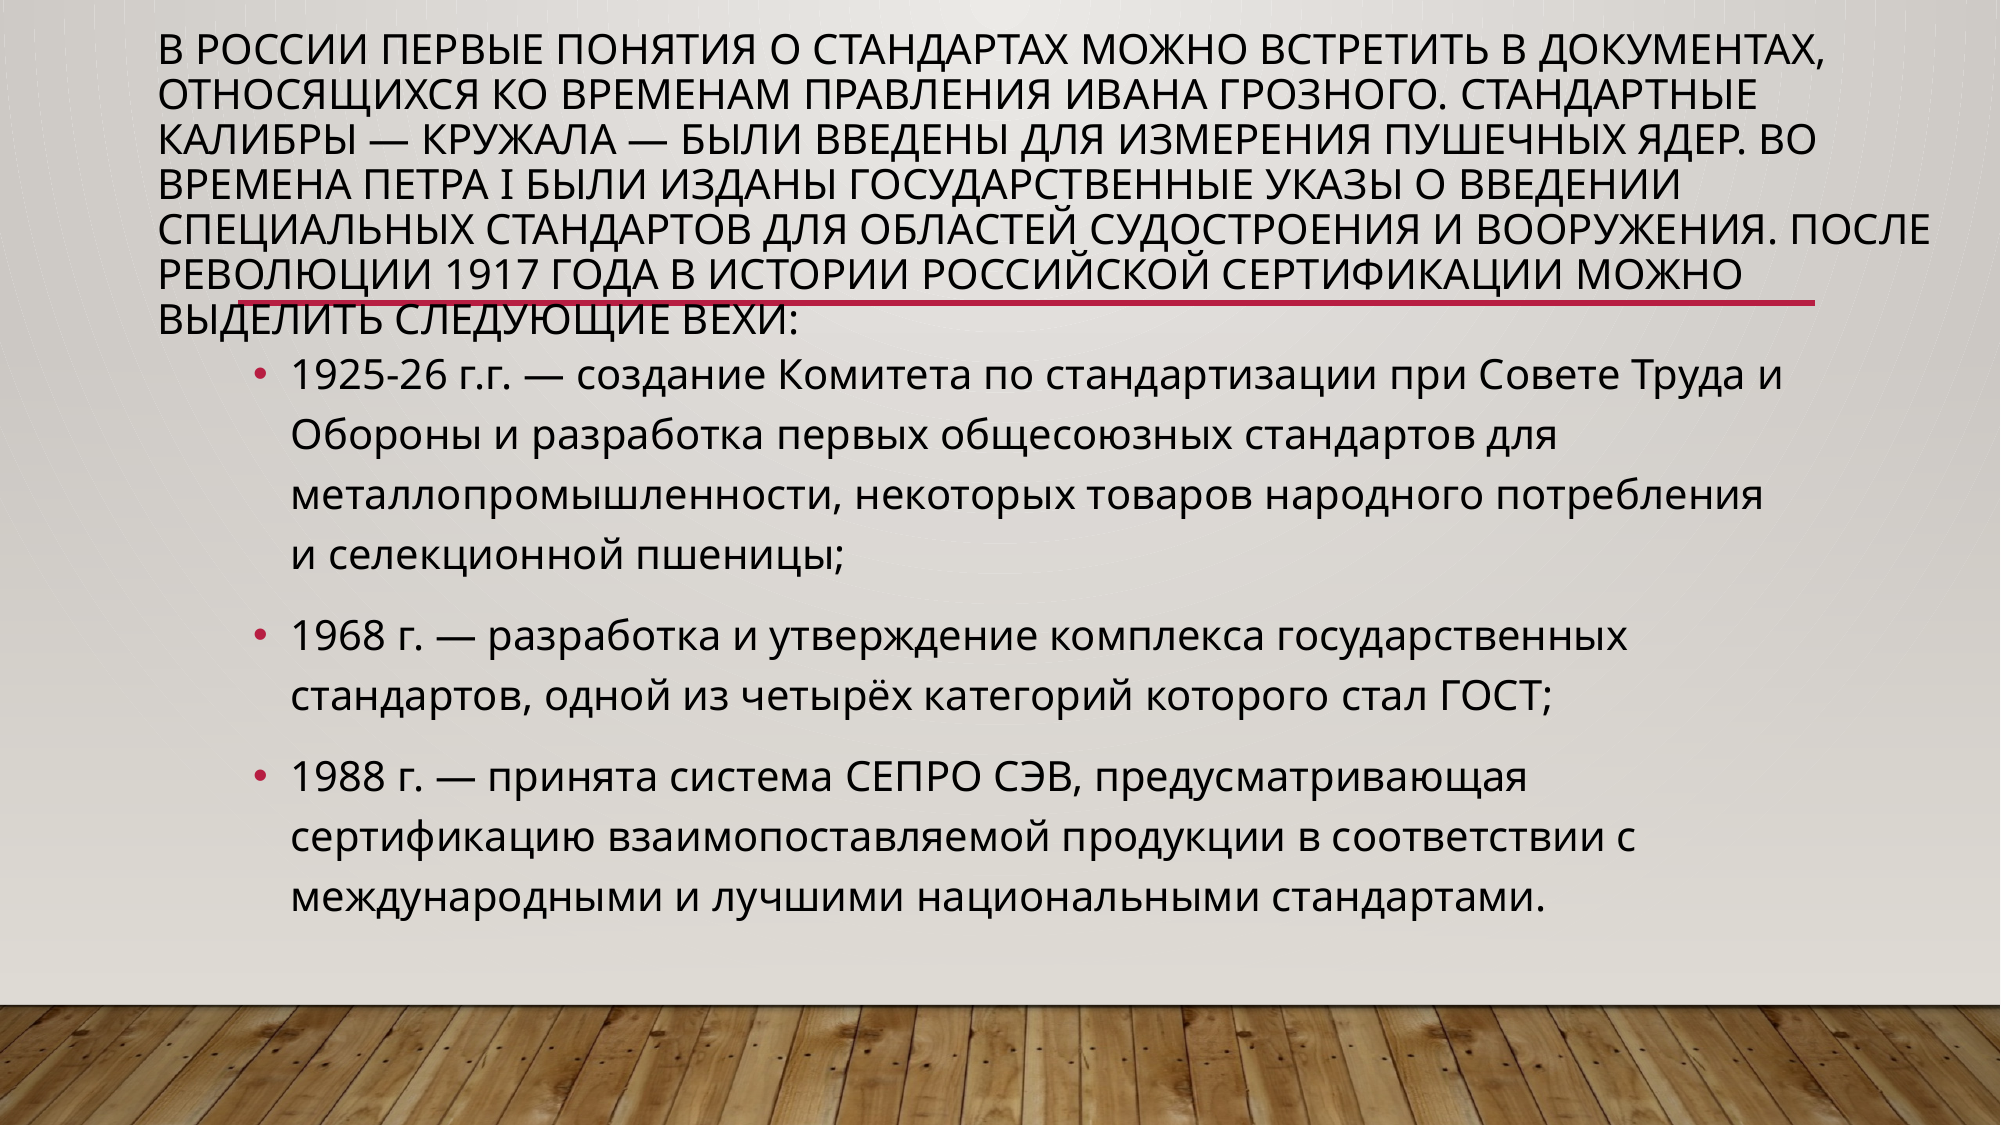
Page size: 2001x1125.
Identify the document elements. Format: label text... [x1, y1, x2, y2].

list 1925-26 г.г. — создание Комитета по стандартизации при Совете Труда и Обороны и разработка первых общесоюзных стандартов для металлопромышленности, некоторых товаров народного потребления и селекционной пшеницы; 1968 г. — разработка и утверждение комплекса государственных стандартов, одной из четырёх категорий которого стал ГОСТ; 1988 г. — принята система СЕПРО СЭВ, предусматривающая сертификацию взаимопоставляемой продукции в соответствии с международными и лучшими национальными стандартами. [238, 330, 1814, 897]
title В России первые понятия о стандартах можно встретить в документах, относящихся ко временам правления Ивана Грозного. Стандартные калибры — кружала — были введены для измерения пушечных ядер. Во времена Петра I были изданы государственные указы о введении специальных стандартов для областей судостроения и вооружения. После революции 1917 года в истории российской сертификации можно выделить следующие вехи: [142, 20, 1962, 193]
picture [0, 1005, 2000, 1125]
